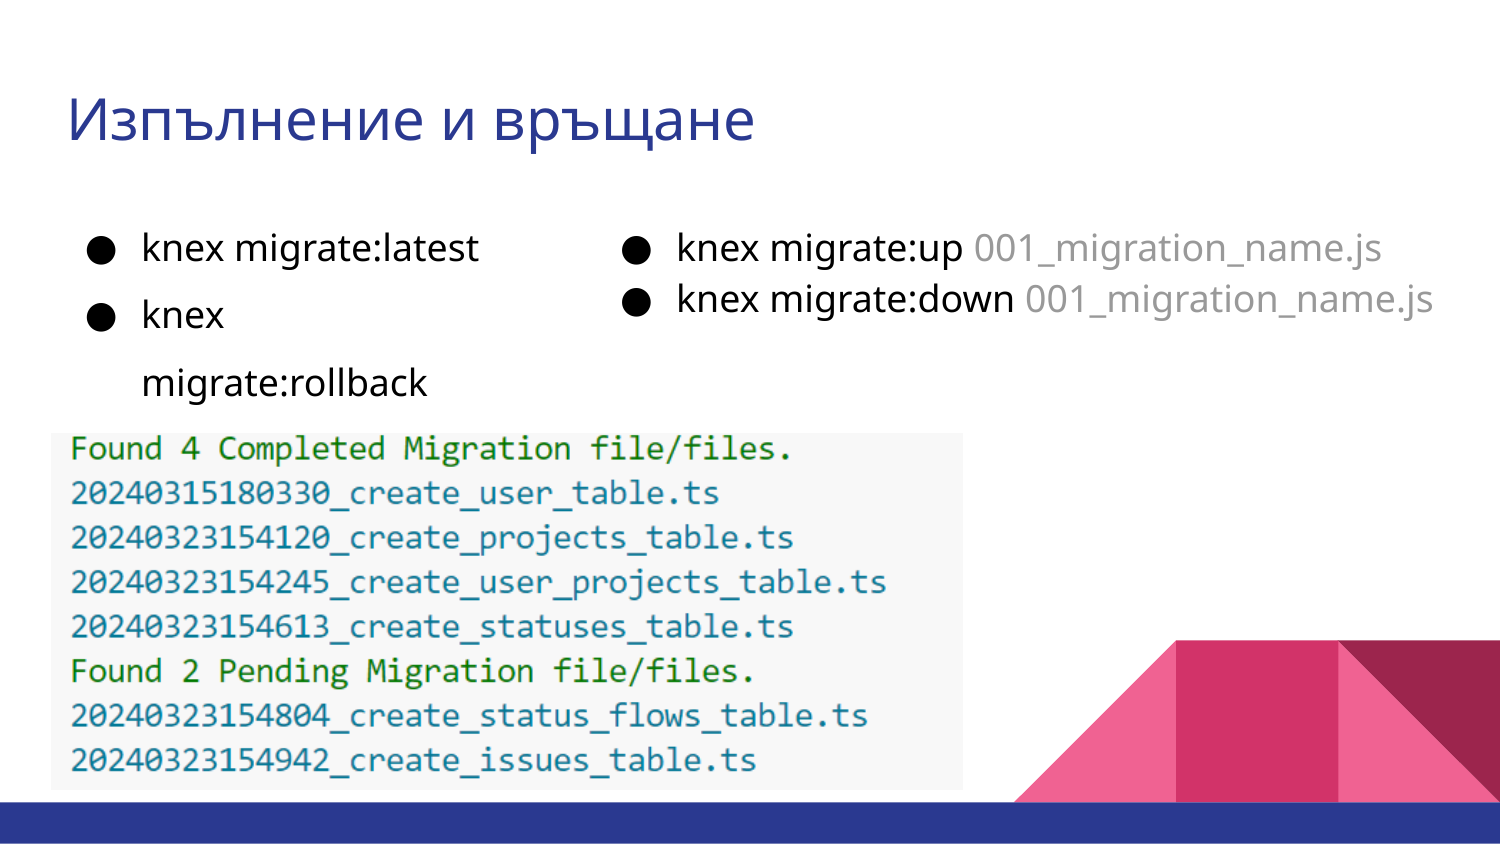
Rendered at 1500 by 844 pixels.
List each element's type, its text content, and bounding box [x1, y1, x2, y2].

list knex migrate:up 001_migration_name.js knex migrate:down 001_migration_name.js [586, 201, 1474, 750]
list knex migrate:latest knex migrate:rollback knex migrate:list [51, 201, 518, 432]
title Изпълнение и връщане [51, 67, 1449, 167]
picture [50, 433, 963, 790]
